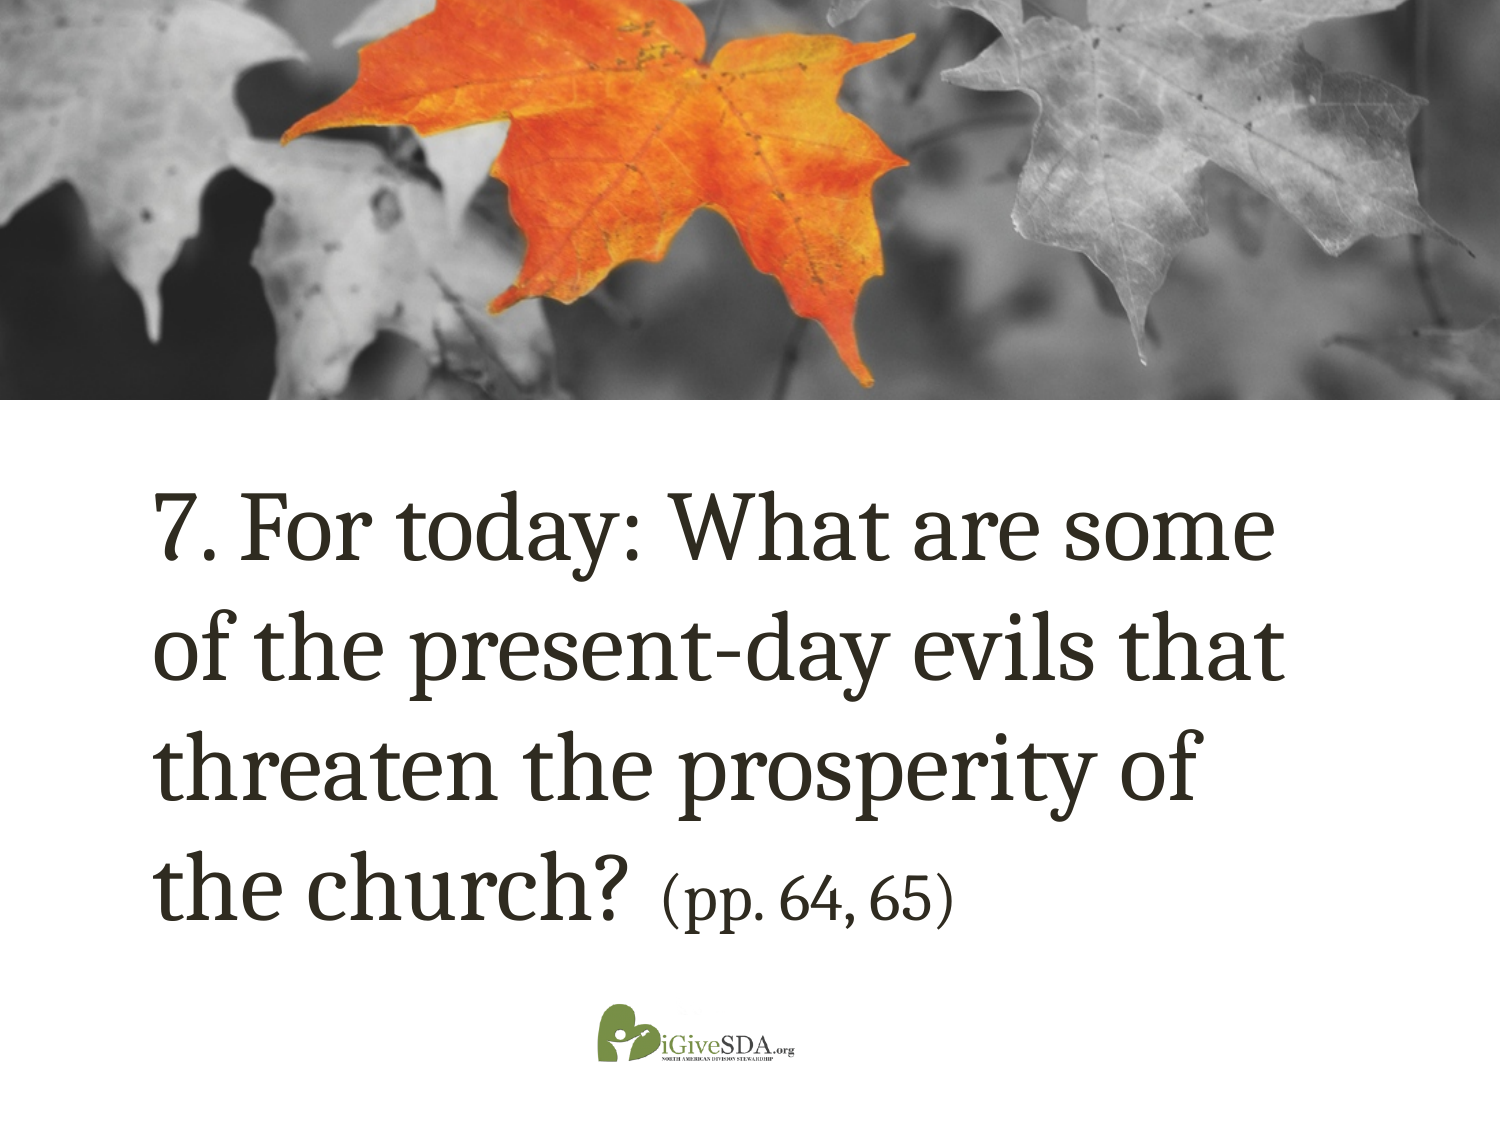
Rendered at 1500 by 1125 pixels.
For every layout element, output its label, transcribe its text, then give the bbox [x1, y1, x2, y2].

title 7. For today: What are some of the present-day evils that threaten the prosperity of the church? (pp. 64, 65) [137, 412, 1450, 988]
picture [580, 989, 804, 1077]
picture [0, 0, 1500, 401]
